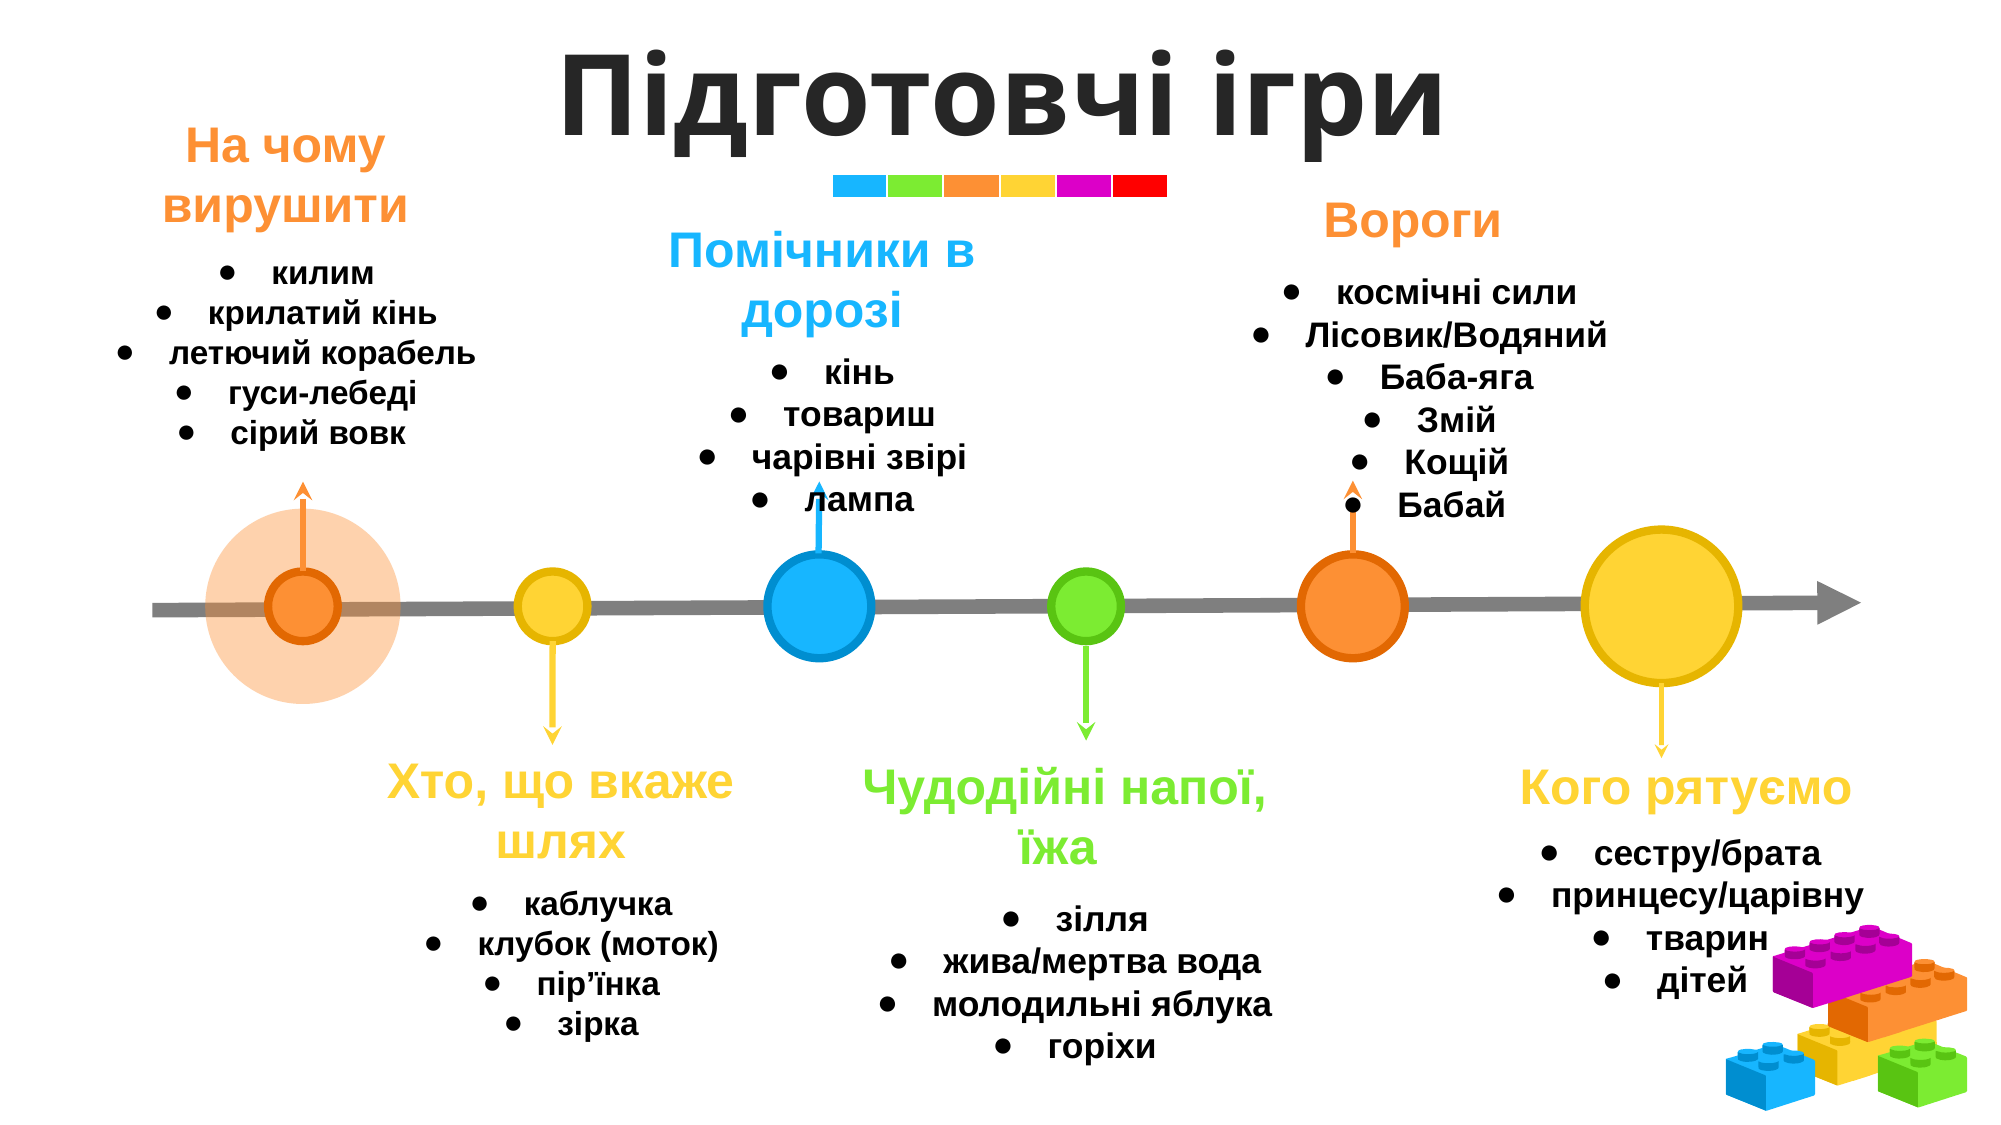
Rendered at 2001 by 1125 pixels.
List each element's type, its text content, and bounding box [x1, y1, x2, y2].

text_box [1584, 529, 1739, 684]
text_box [268, 571, 338, 642]
text_box [767, 554, 872, 659]
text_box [819, 746, 1311, 1103]
text_box [205, 538, 401, 704]
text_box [52, 104, 519, 530]
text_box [1186, 180, 1653, 509]
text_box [1447, 746, 1893, 1075]
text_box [599, 209, 1045, 492]
list Підготовчі ігри [53, 35, 1952, 155]
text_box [353, 740, 768, 1063]
text_box [1300, 554, 1405, 659]
text_box [517, 571, 588, 641]
text_box [1739, 596, 1862, 609]
text_box [1051, 571, 1121, 642]
